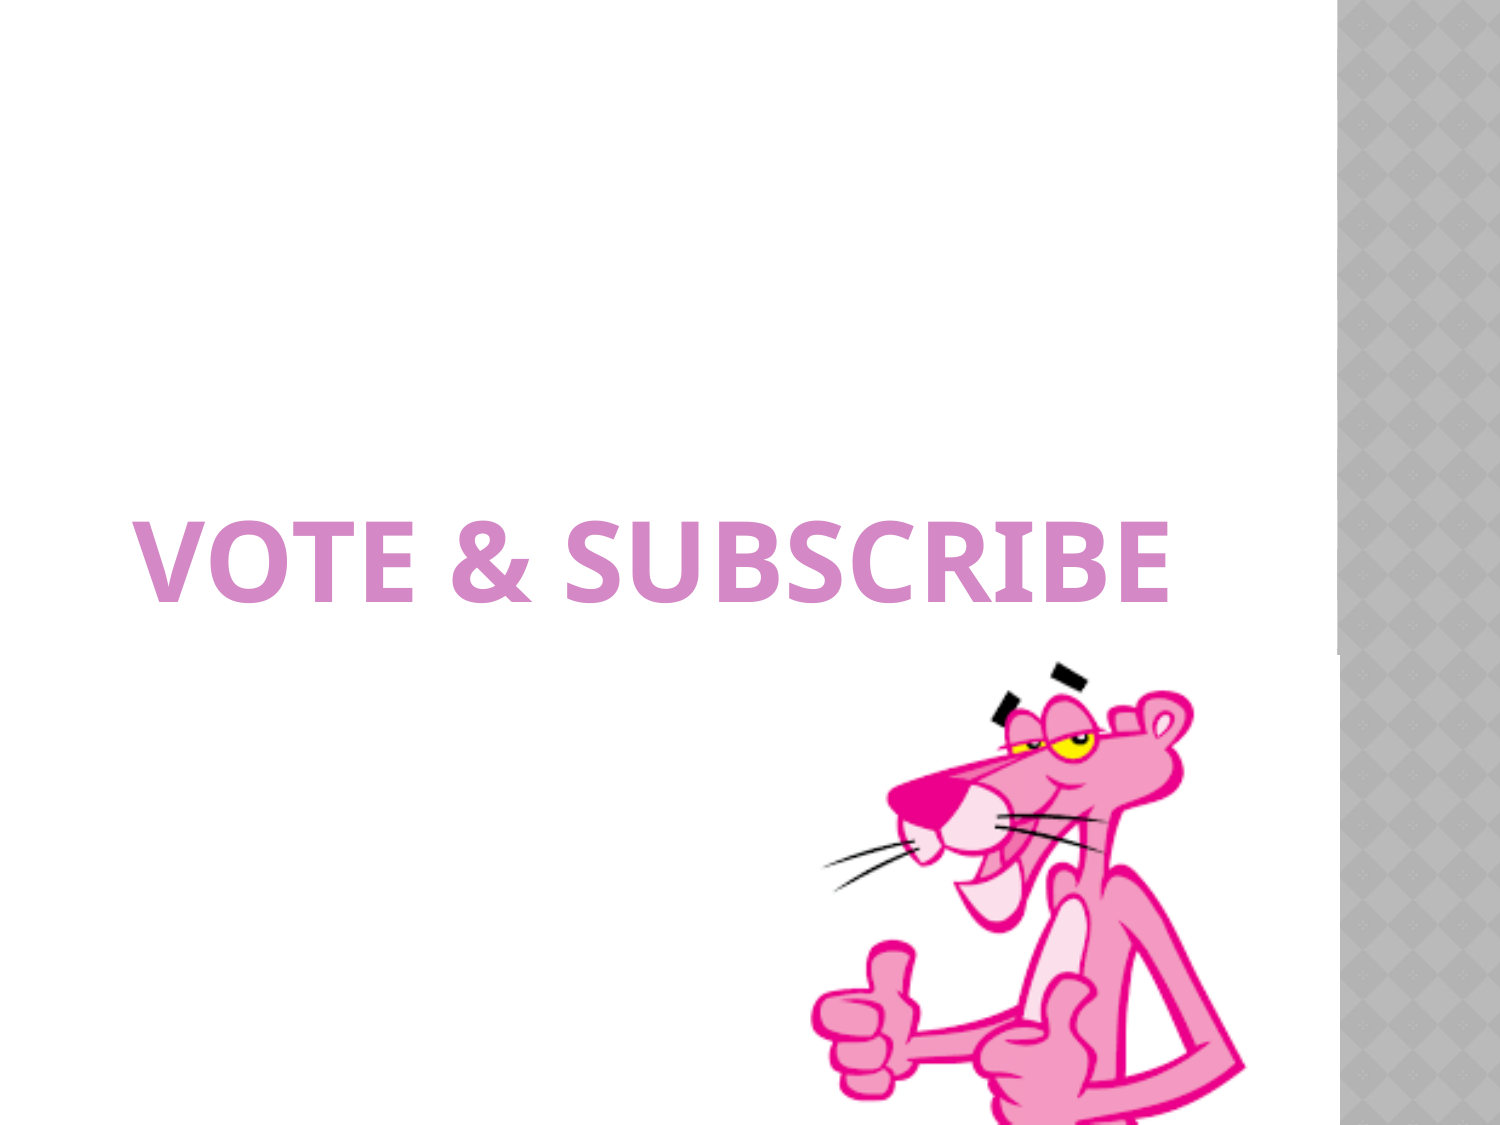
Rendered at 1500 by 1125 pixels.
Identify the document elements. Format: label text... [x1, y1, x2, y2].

picture [712, 654, 1341, 1125]
title Vote & Subscribe [75, 437, 1263, 625]
